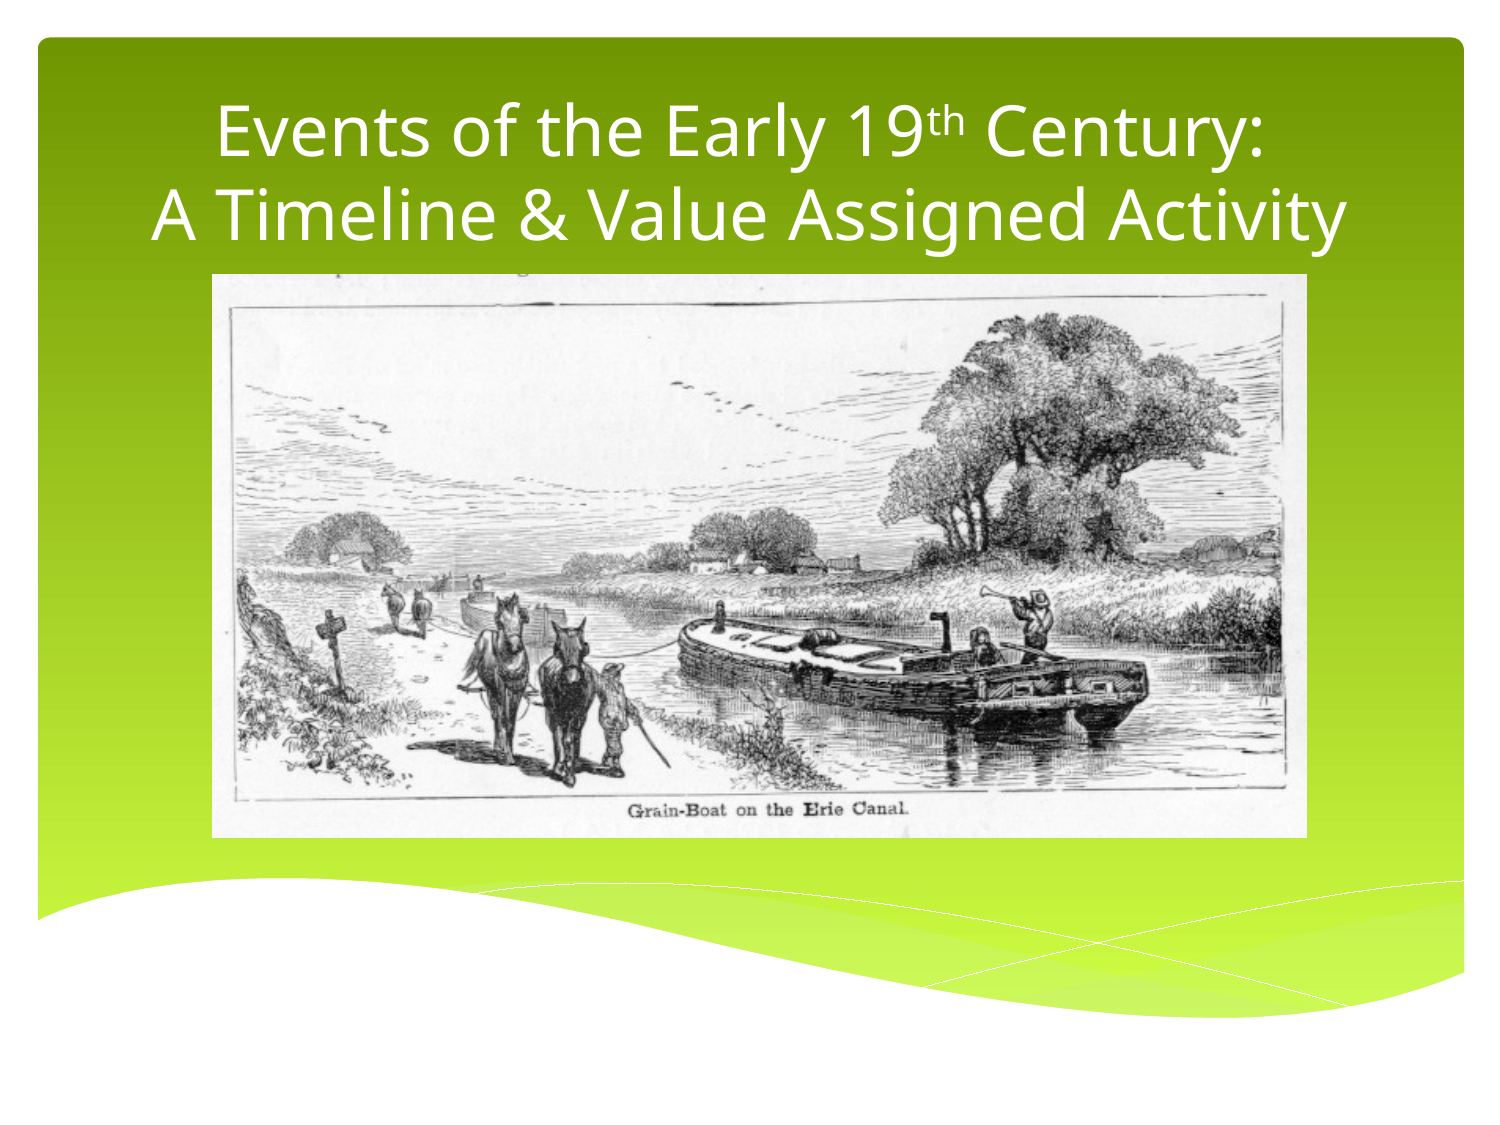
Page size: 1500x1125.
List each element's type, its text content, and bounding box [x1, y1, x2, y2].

title Events of the Early 19th Century: A Timeline & Value Assigned Activity [62, 75, 1438, 263]
picture [212, 274, 1307, 838]
